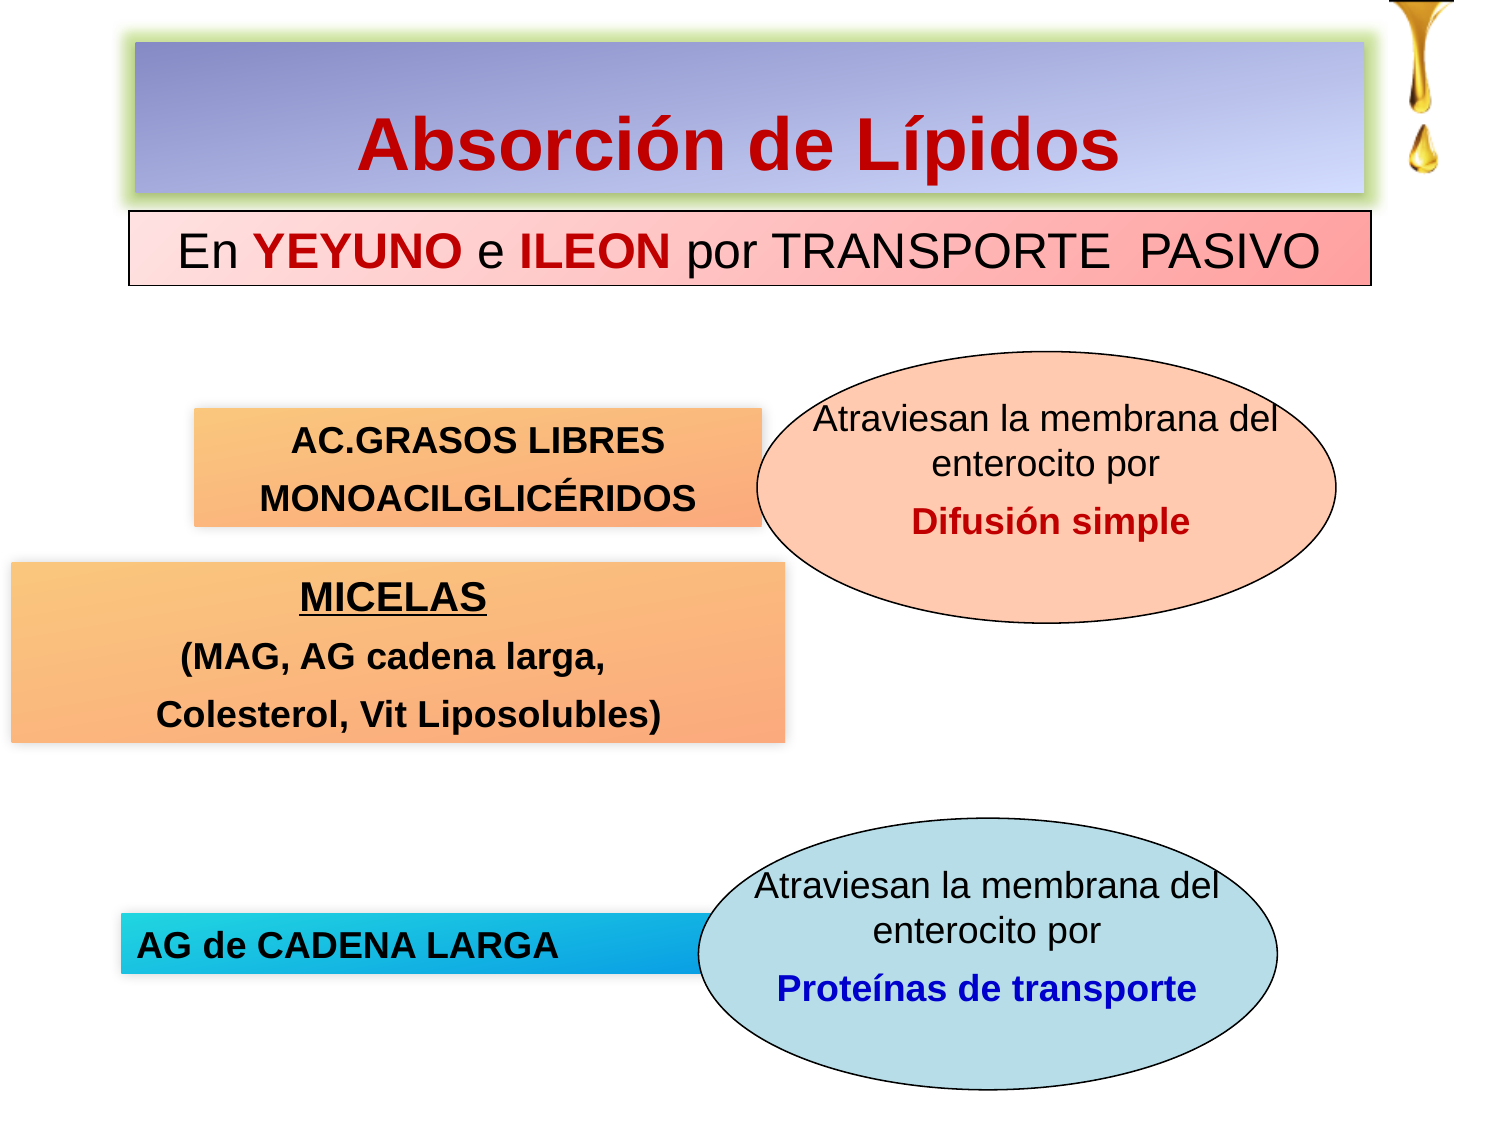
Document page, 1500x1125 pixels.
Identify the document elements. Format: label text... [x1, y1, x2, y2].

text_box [698, 817, 1278, 1091]
text_box Absorción de Lípidos [135, 42, 1365, 193]
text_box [756, 351, 1337, 624]
text_box En YEYUNO e ILEON por TRANSPORTE PASIVO [128, 210, 1372, 286]
text_box AC.GRASOS LIBRES MONOACILGLICÉRIDOS [194, 408, 751, 527]
picture [1388, 0, 1454, 212]
text_box AG de CADENA LARGA [121, 913, 693, 974]
text_box MICELAS (MAG, AG cadena larga, Colesterol, Vit Liposolubles) [11, 562, 786, 743]
